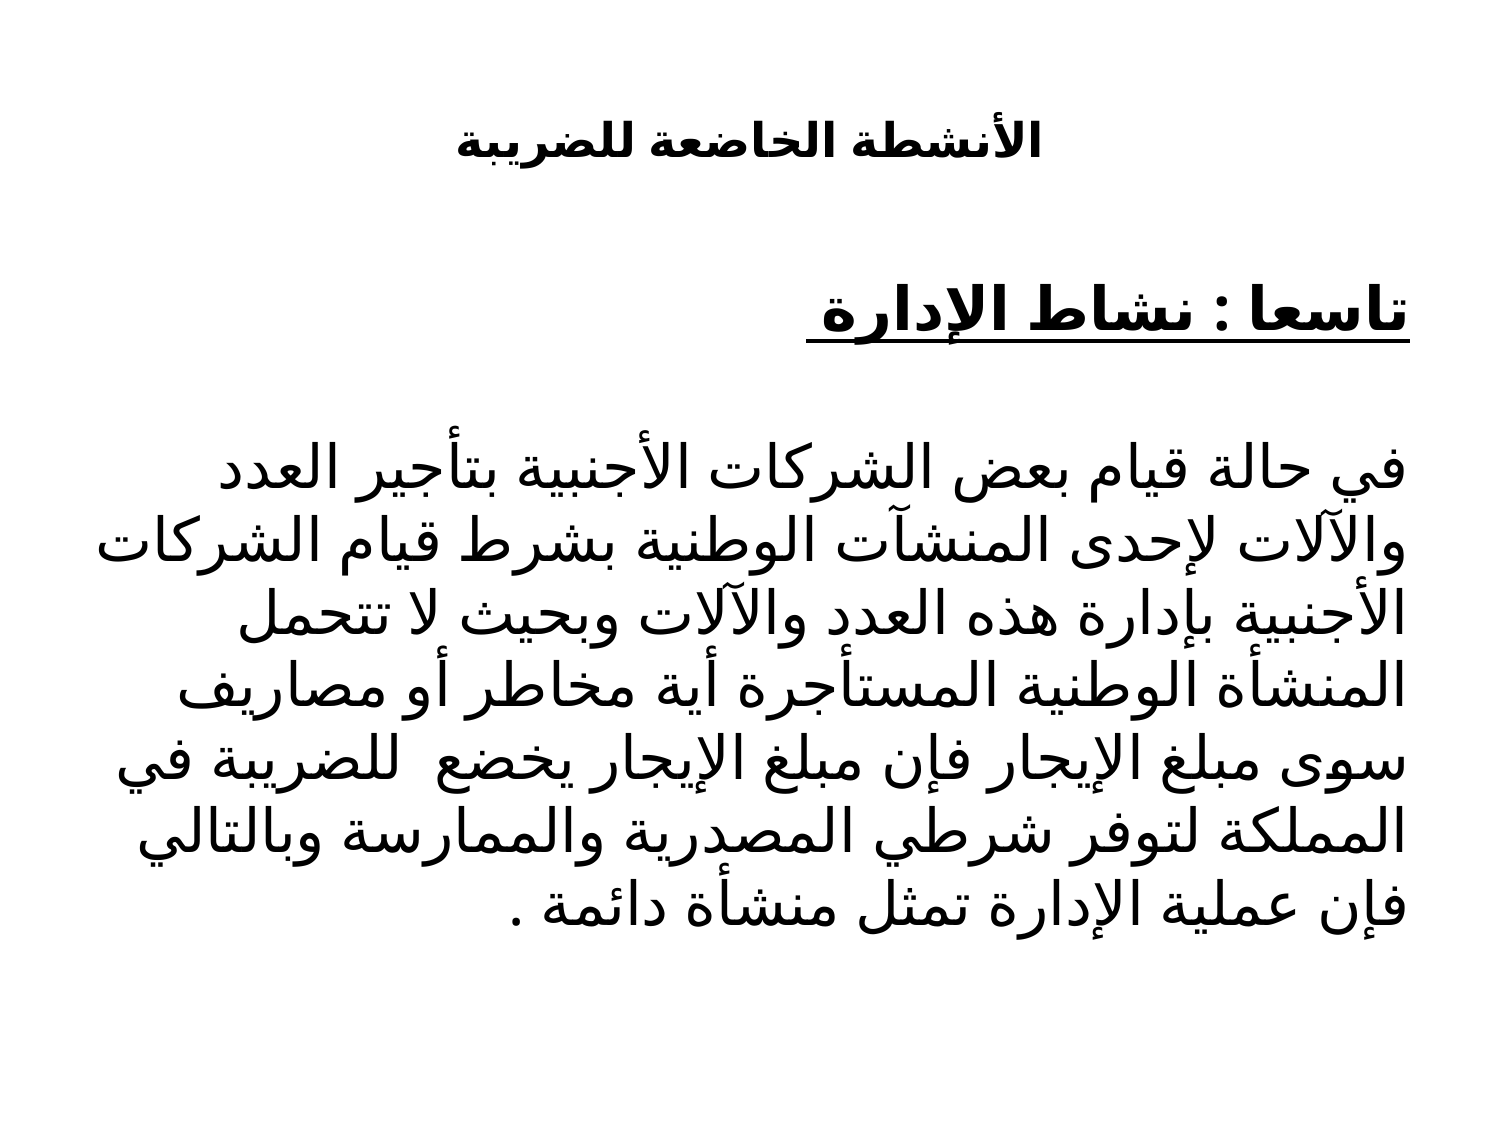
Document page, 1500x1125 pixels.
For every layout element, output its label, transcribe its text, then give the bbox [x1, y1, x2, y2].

list تاسعا : نشاط الإدارة في حالة قيام بعض الشركات الأجنبية بتأجير العدد والآلات لإحدى المنشآت الوطنية بشرط قيام الشركات الأجنبية بإدارة هذه العدد والآلات وبحيث لا تتحمل المنشأة الوطنية المستأجرة أية مخاطر أو مصاريف سوى مبلغ الإيجار فإن مبلغ الإيجار يخضع للضريبة في المملكة لتوفر شرطي المصدرية والممارسة وبالتالي فإن عملية الإدارة تمثل منشأة دائمة . [75, 262, 1425, 1005]
title الأنشطة الخاضعة للضريبة [75, 45, 1425, 233]
